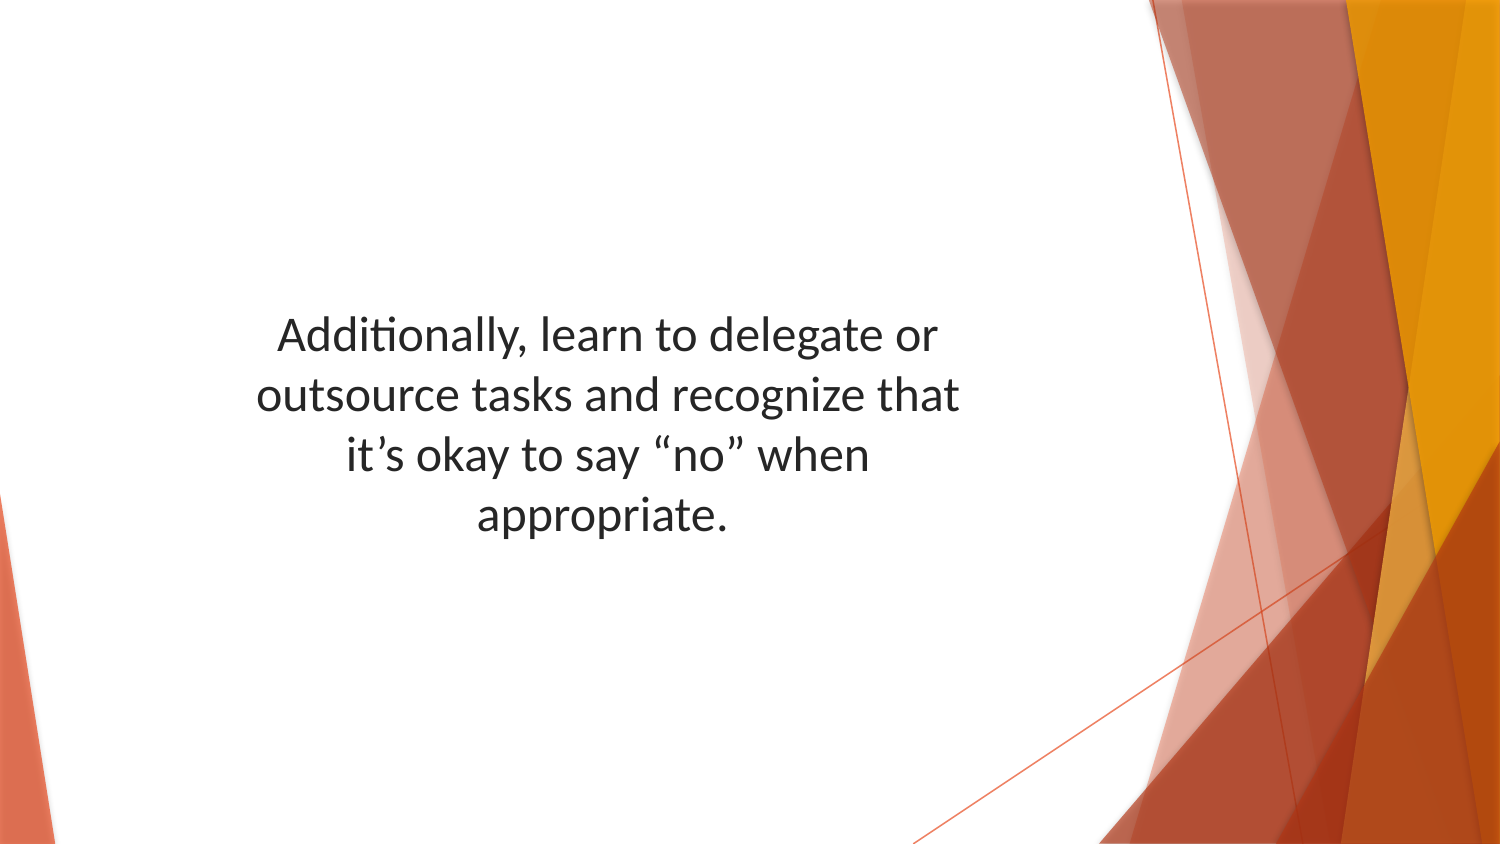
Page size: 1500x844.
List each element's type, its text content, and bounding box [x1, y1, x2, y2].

list Additionally, learn to delegate or outsource tasks and recognize that it’s okay to say “no” when appropriate. [230, 114, 987, 729]
